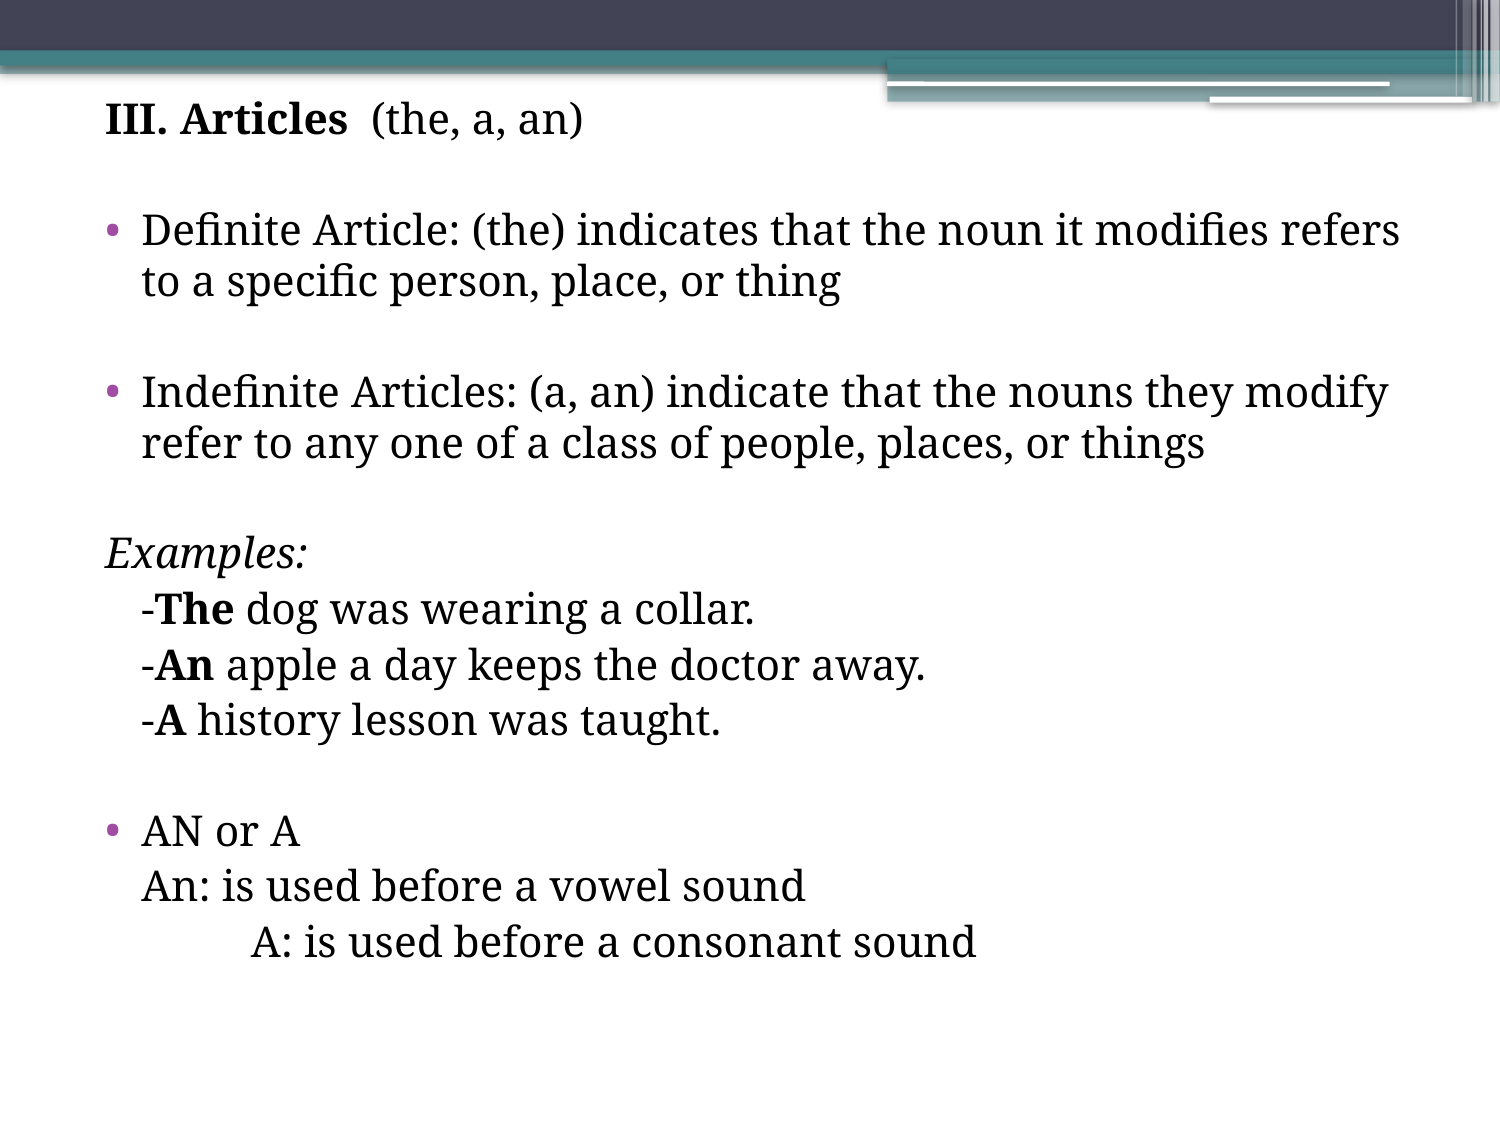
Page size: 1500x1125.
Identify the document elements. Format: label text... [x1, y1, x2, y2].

list III. Articles (the, a, an) Definite Article: (the) indicates that the noun it modifies refers to a specific person, place, or thing Indefinite Articles: (a, an) indicate that the nouns they modify refer to any one of a class of people, places, or things Examples: -The dog was wearing a collar. -An apple a day keeps the doctor away. -A history lesson was taught. AN or A An: is used before a vowel sound A: is used before a consonant sound [75, 84, 1425, 1052]
